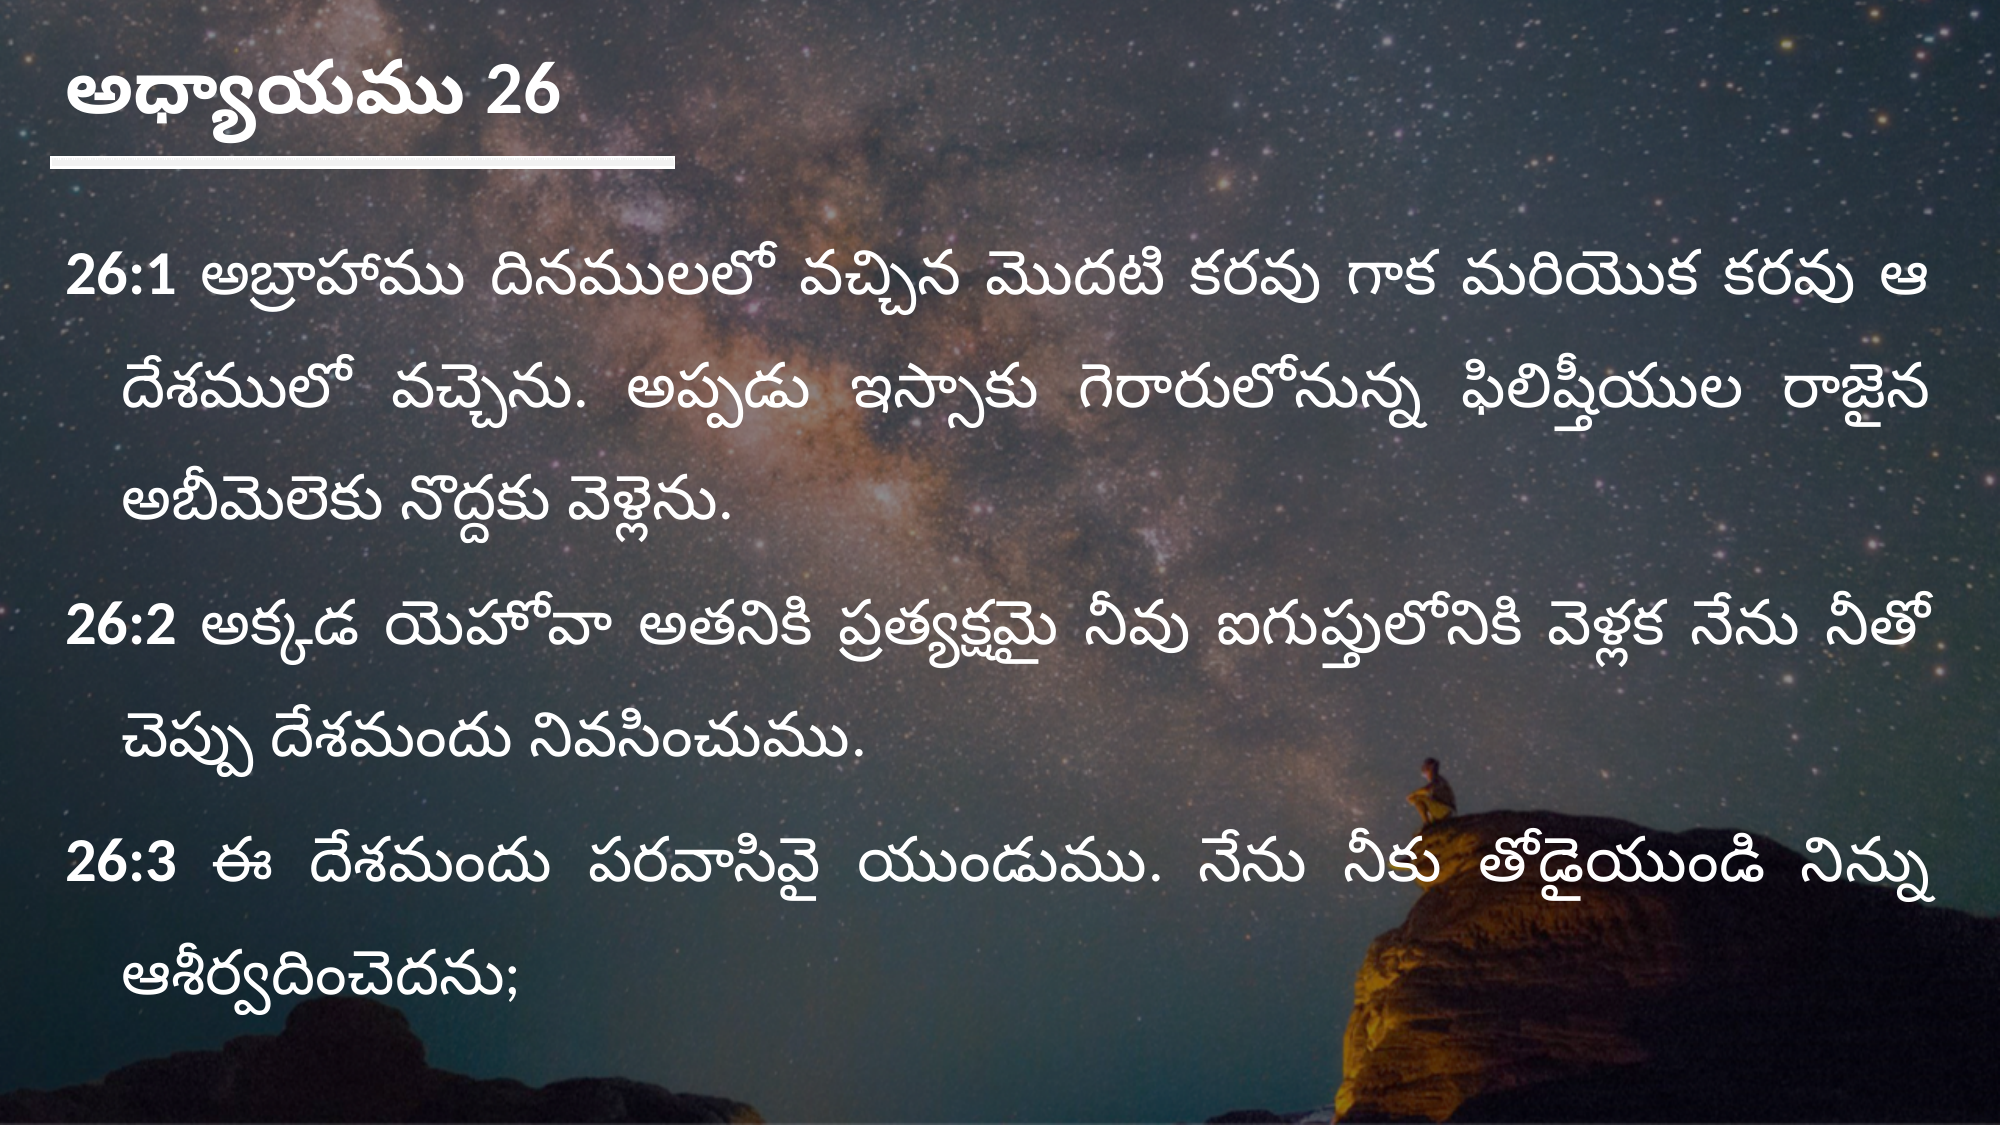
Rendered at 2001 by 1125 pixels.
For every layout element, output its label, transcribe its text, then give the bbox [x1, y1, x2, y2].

picture [0, 0, 2000, 1125]
list 26:1 అబ్రాహాము దినములలో వచ్చిన మొదటి కరవు గాక మరియొక కరవు ఆ దేశములో వచ్చెను. అప్పడు ఇస్సాకు గెరారులోనున్న ఫిలిష్తీయుల రాజైన అబీమెలెకు నొద్దకు వెళ్లెను. 26:2 అక్కడ యెహోవా అతనికి ప్రత్యక్షమై నీవు ఐగుప్తులోనికి వెళ్లక నేను నీతో చెప్పు దేశమందు నివసించుము. 26:3 ఈ దేశమందు పరవాసివై యుండుము. నేను నీకు తోడైయుండి నిన్ను ఆశీర్వదించెదను; [50, 187, 1946, 1063]
title అధ్యాయము 26 [50, 0, 1925, 167]
